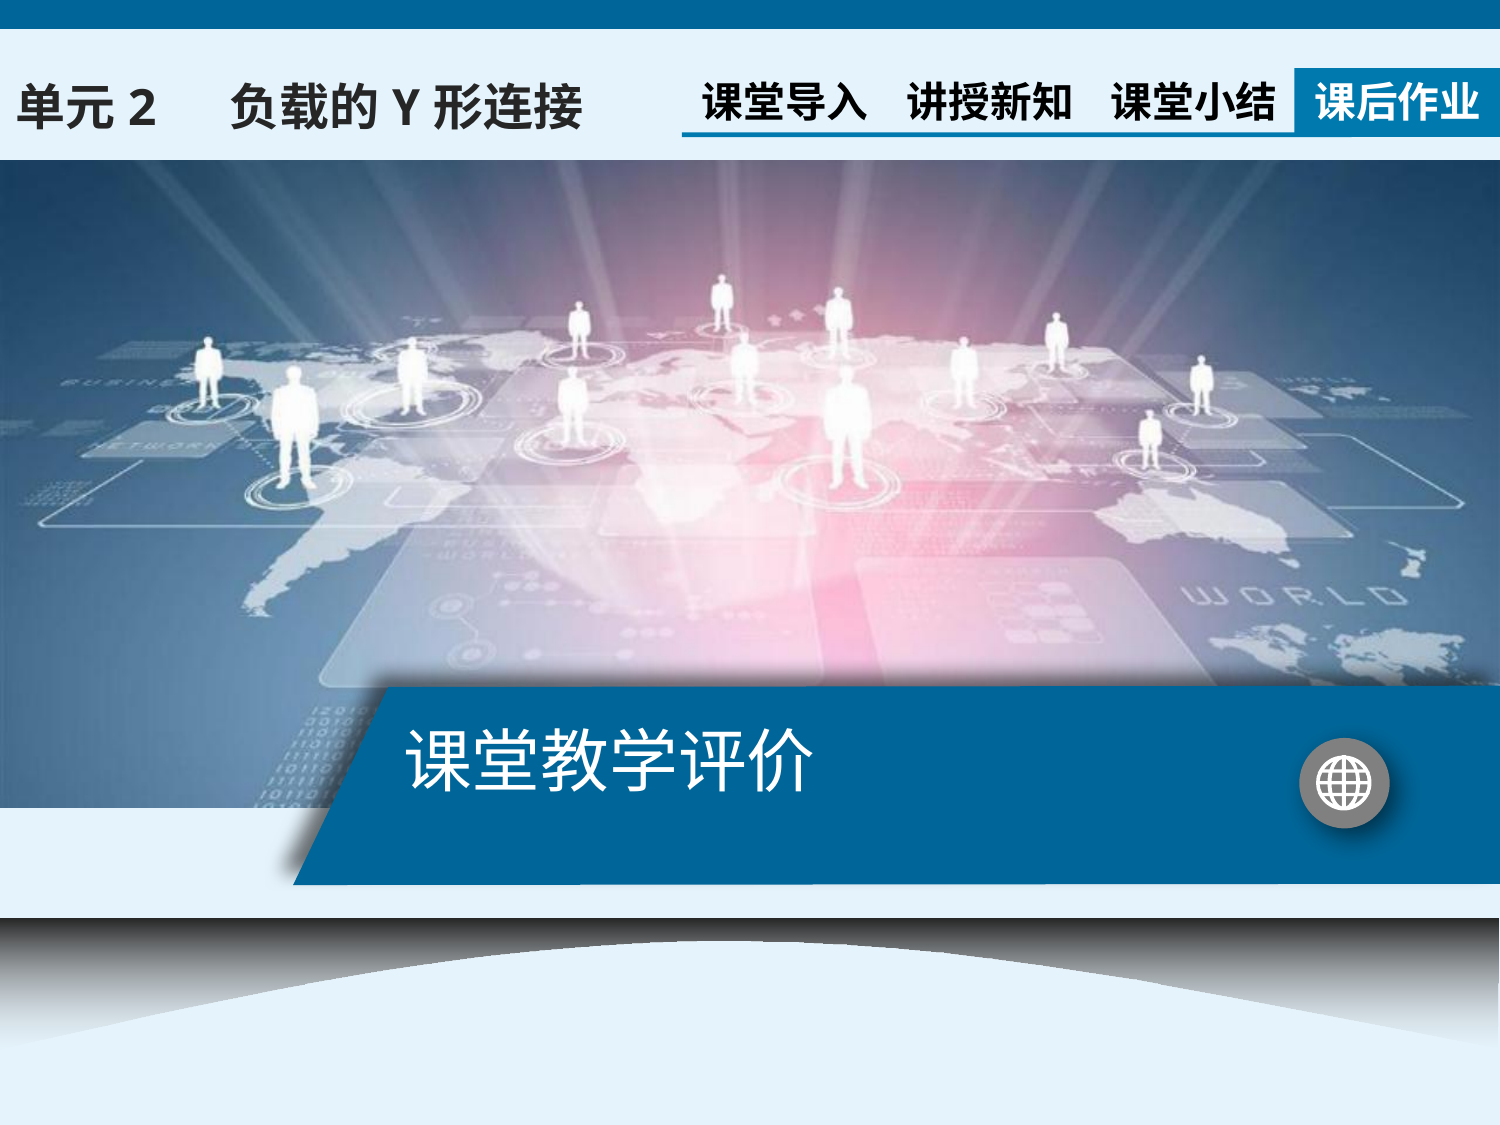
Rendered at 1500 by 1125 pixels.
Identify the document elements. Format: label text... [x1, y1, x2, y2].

title 课堂教学评价 [388, 654, 1499, 809]
picture [0, 160, 1500, 808]
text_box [681, 67, 1500, 135]
text_box 单元2 负载的Y形连接 [1, 68, 1280, 143]
